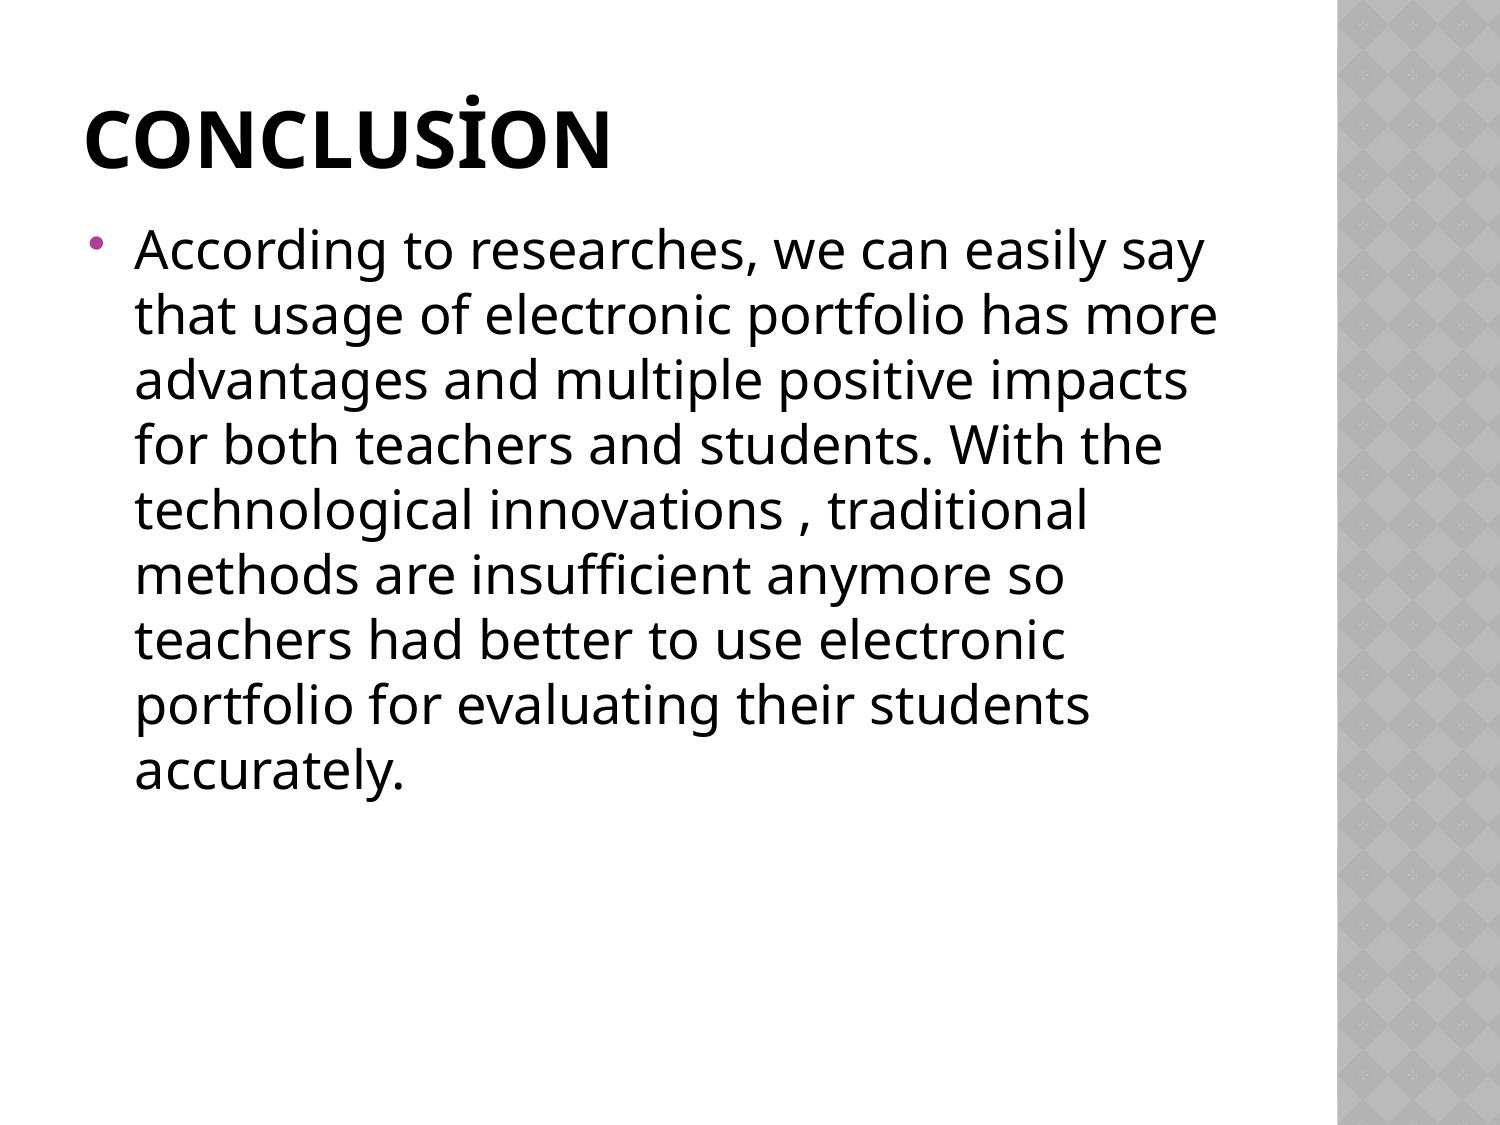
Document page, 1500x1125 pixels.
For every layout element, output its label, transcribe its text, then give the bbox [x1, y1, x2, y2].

list According to researches, we can easily say that usage of electronic portfolio has more advantages and multiple positive impacts for both teachers and students. With the technological innovations , traditional methods are insufficient anymore so teachers had better to use electronic portfolio for evaluating their students accurately. [75, 208, 1263, 1059]
title Conclusion [75, 52, 1263, 185]
